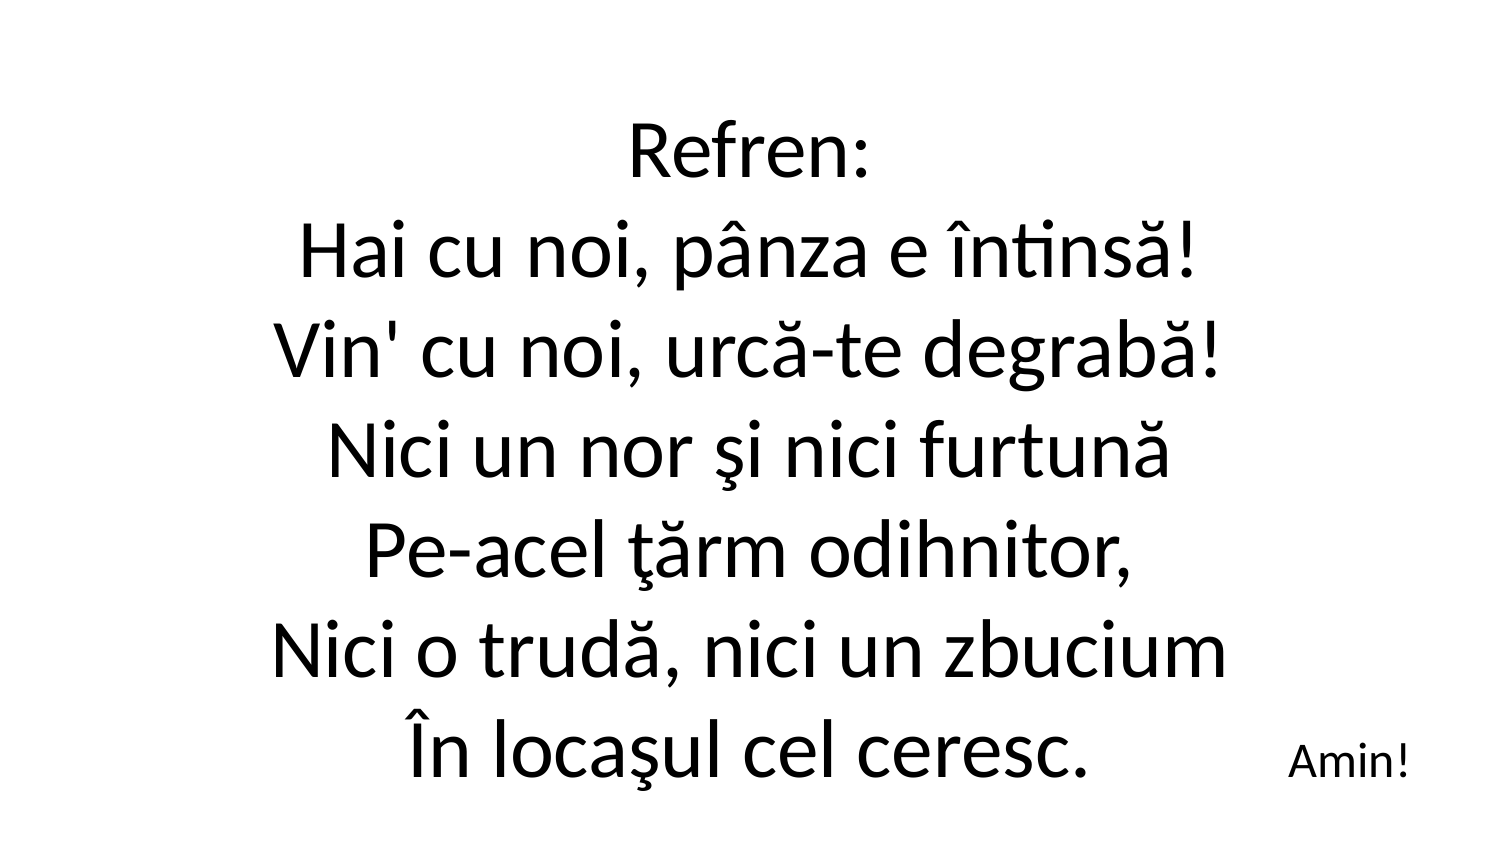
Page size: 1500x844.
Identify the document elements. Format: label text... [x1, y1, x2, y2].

text_box Amin! [1273, 674, 1427, 795]
text_box Refren: Hai cu noi, pânza e întinsă! Vin' cu noi, urcă-te degrabă! Nici un nor şi nici furtună Pe-acel ţărm odihnitor, Nici o trudă, nici un zbucium În locaşul cel ceresc. [255, 42, 1245, 802]
